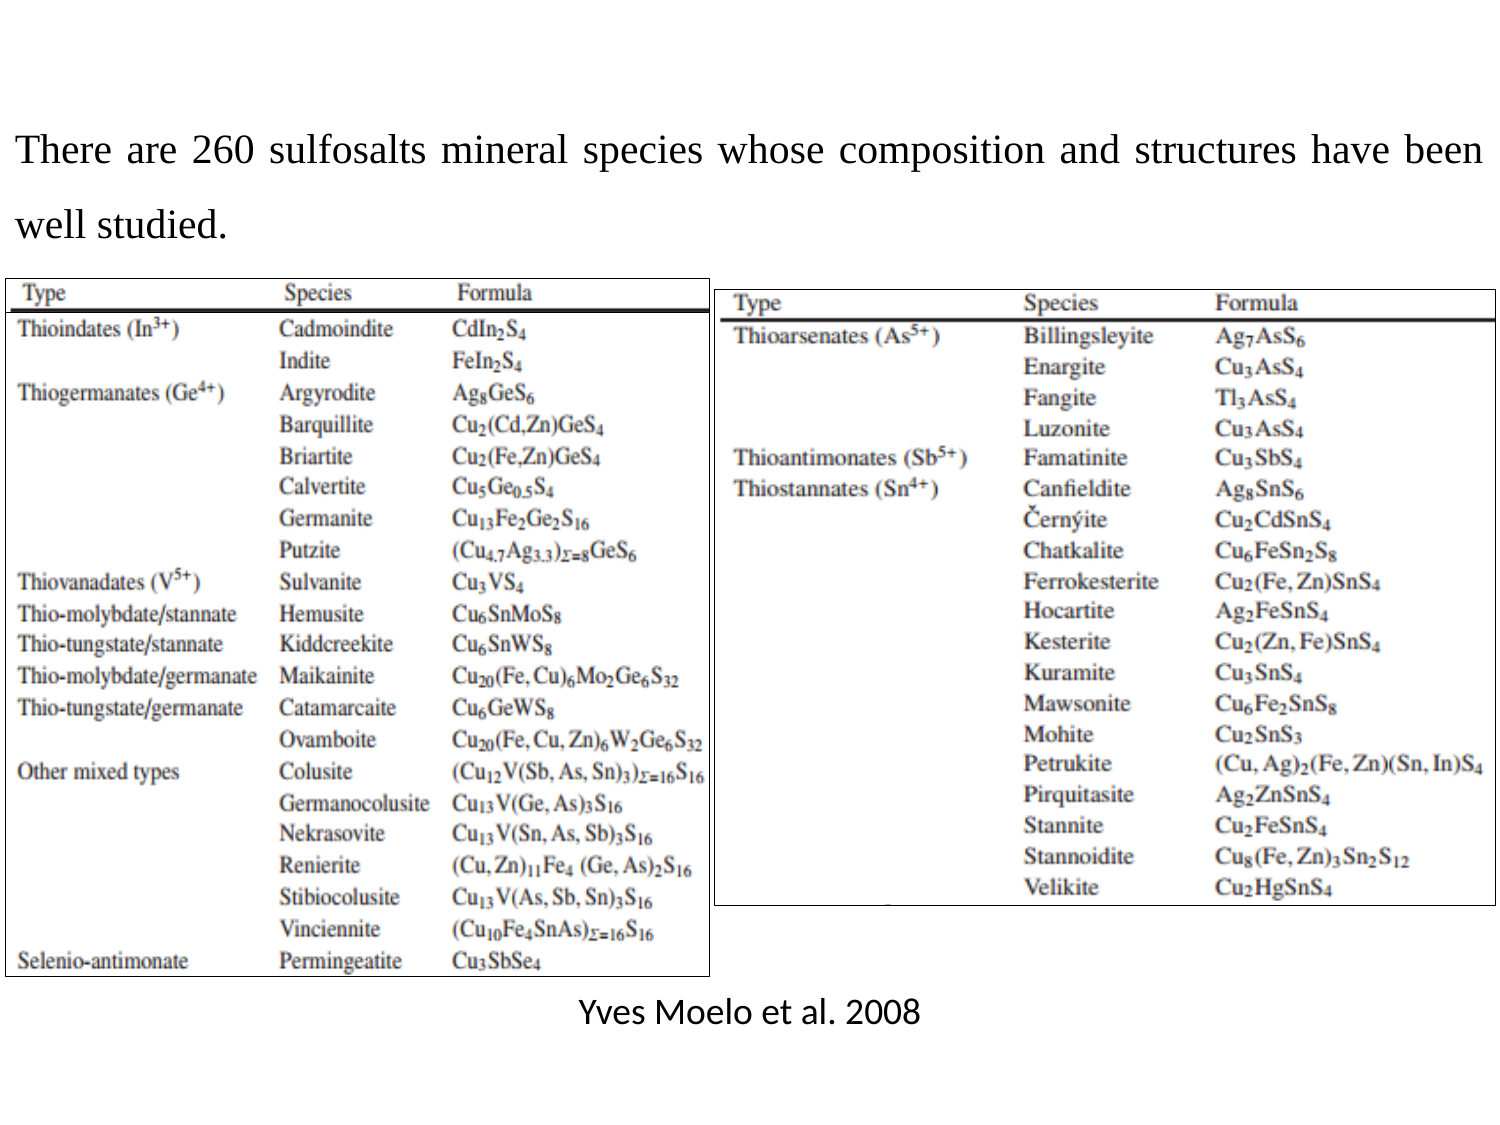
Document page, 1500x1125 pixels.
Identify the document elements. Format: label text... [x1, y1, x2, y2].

picture [714, 289, 1496, 906]
text_box There are 260 sulfosalts mineral species whose composition and structures have been well studied. [0, 89, 1500, 255]
text_box Yves Moelo et al. 2008 [431, 979, 1070, 1040]
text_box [5, 278, 710, 977]
